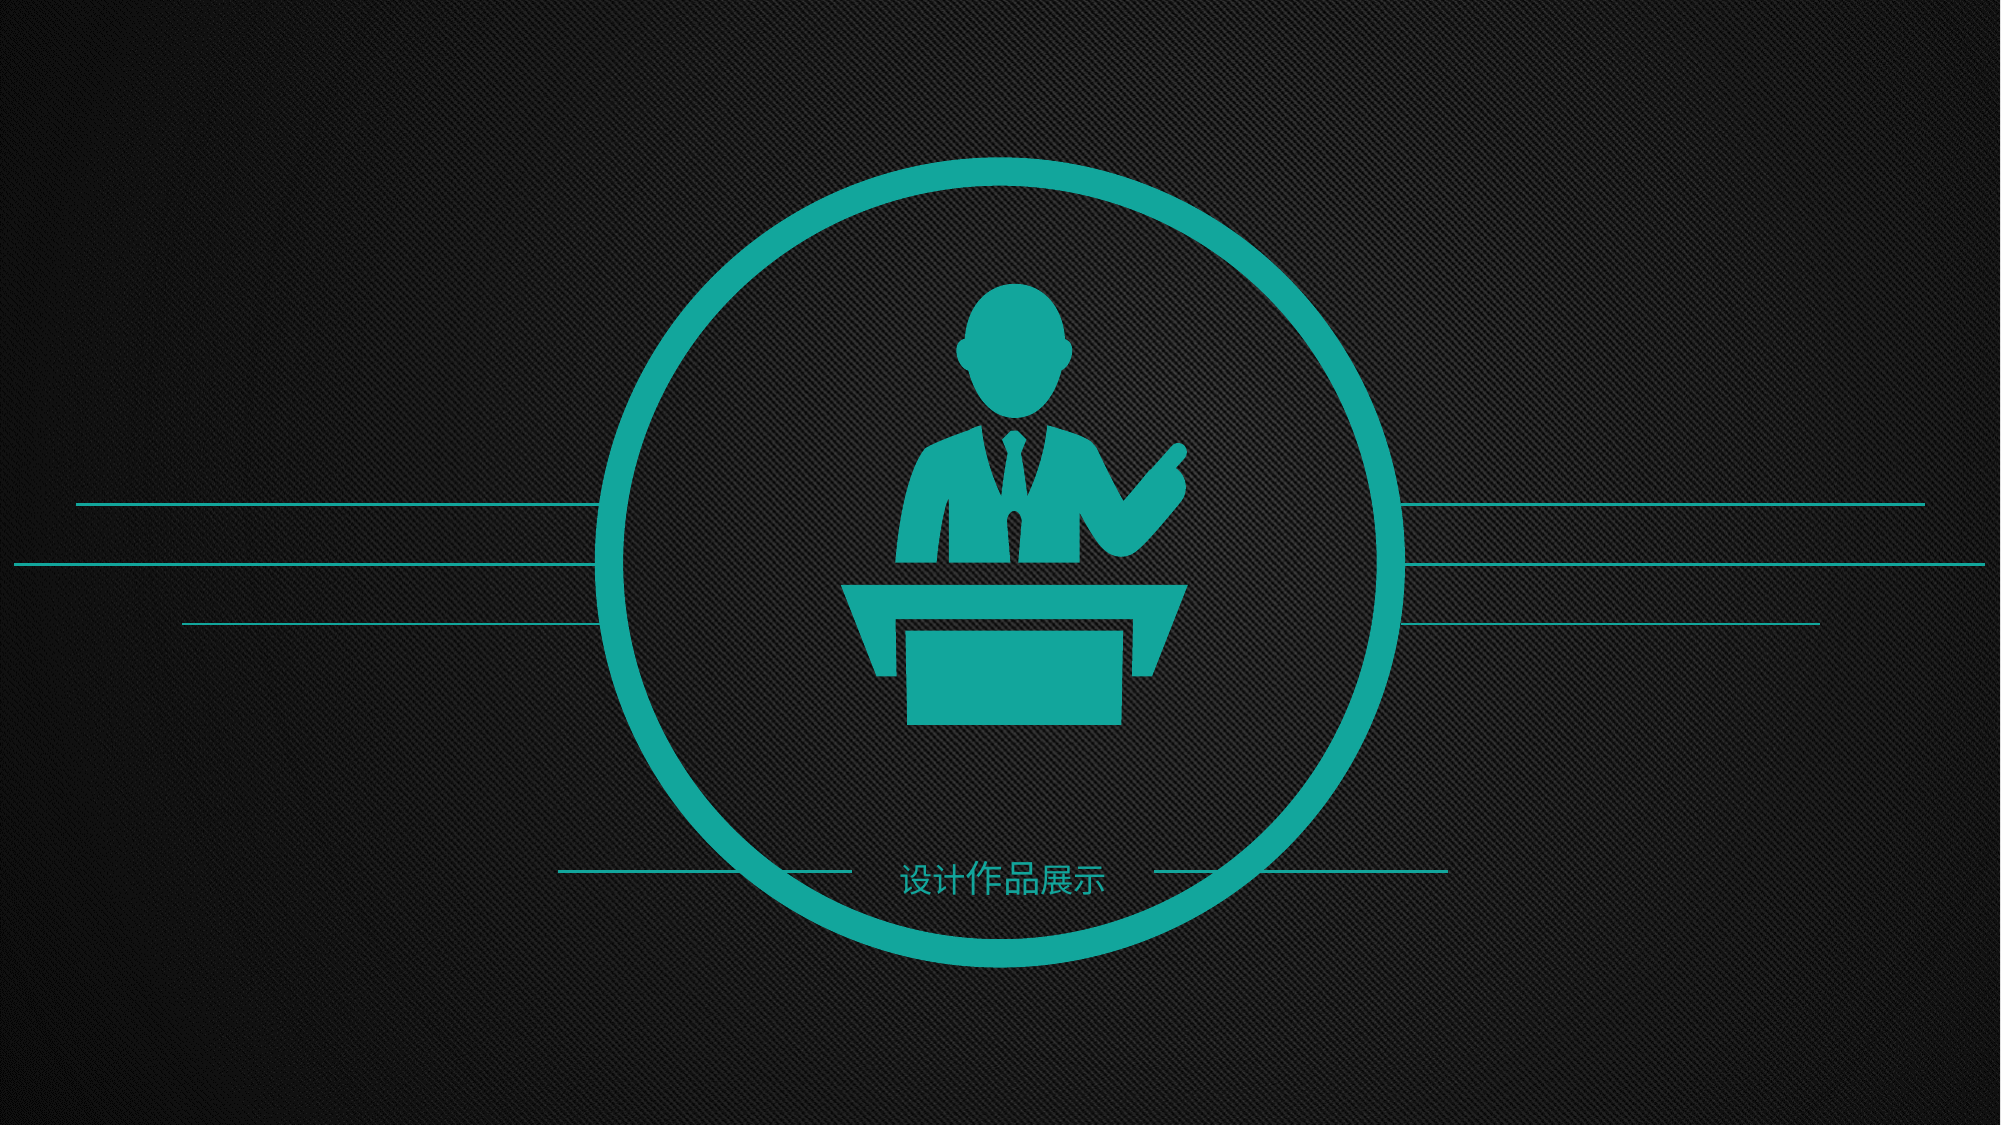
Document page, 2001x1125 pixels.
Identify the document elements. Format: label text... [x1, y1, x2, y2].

picture [0, 0, 2001, 1125]
text_box [905, 630, 1124, 725]
text_box [738, 873, 1262, 969]
text_box [840, 584, 1188, 677]
text_box [895, 425, 1187, 563]
text_box 设计作品展示 [854, 834, 1152, 908]
text_box [956, 283, 1073, 418]
text_box [593, 156, 1407, 870]
